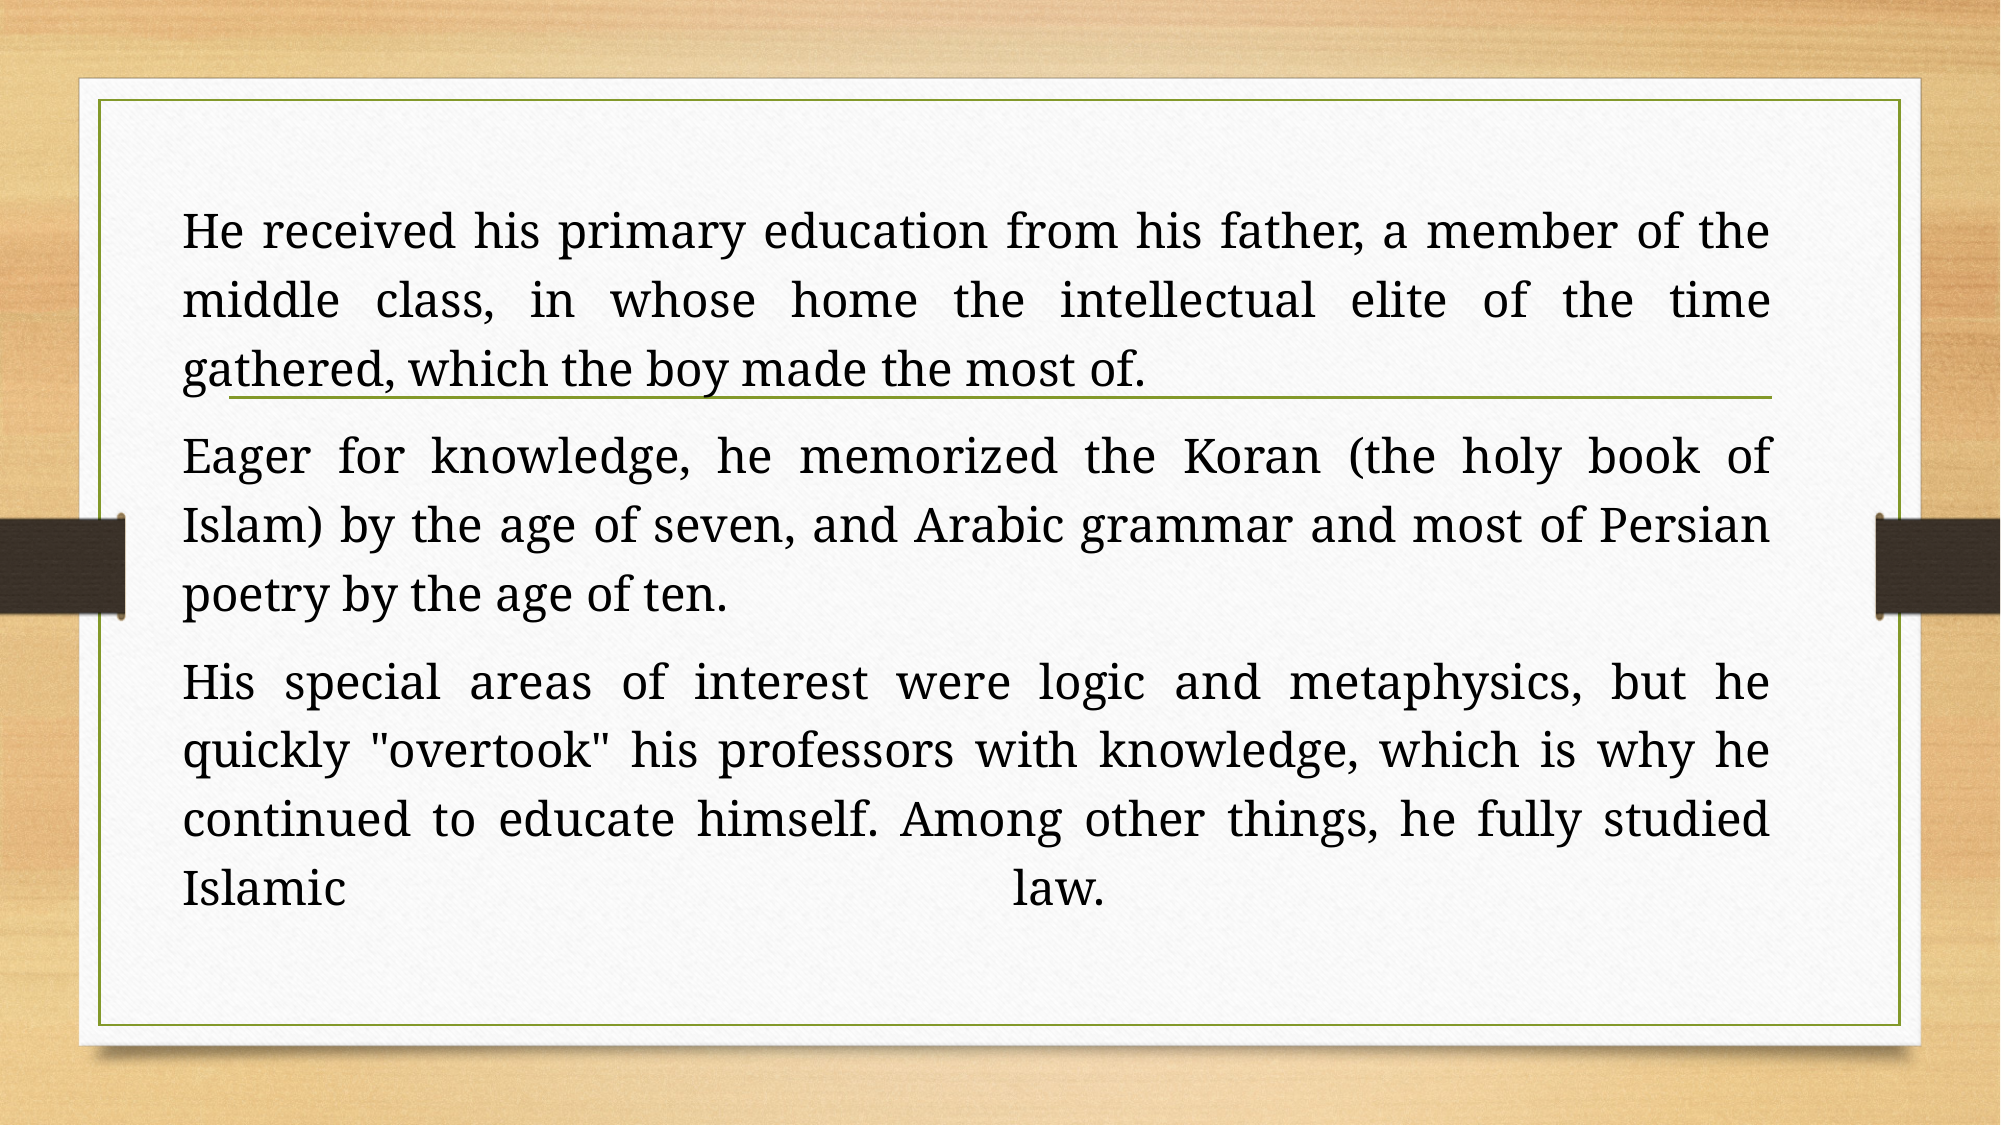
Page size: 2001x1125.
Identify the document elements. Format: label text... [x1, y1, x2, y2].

list He received his primary education from his father, a member of the middle class, in whose home the intellectual elite of the time gathered, which the boy made the most of. Eager for knowledge, he memorized the Koran (the holy book of Islam) by the age of seven, and Arabic grammar and most of Persian poetry by the age of ten. His special areas of interest were logic and metaphysics, but he quickly "overtook" his professors with knowledge, which is why he continued to educate himself. Among other things, he fully studied Islamic law. [167, 182, 1788, 964]
picture [0, 0, 2001, 1125]
